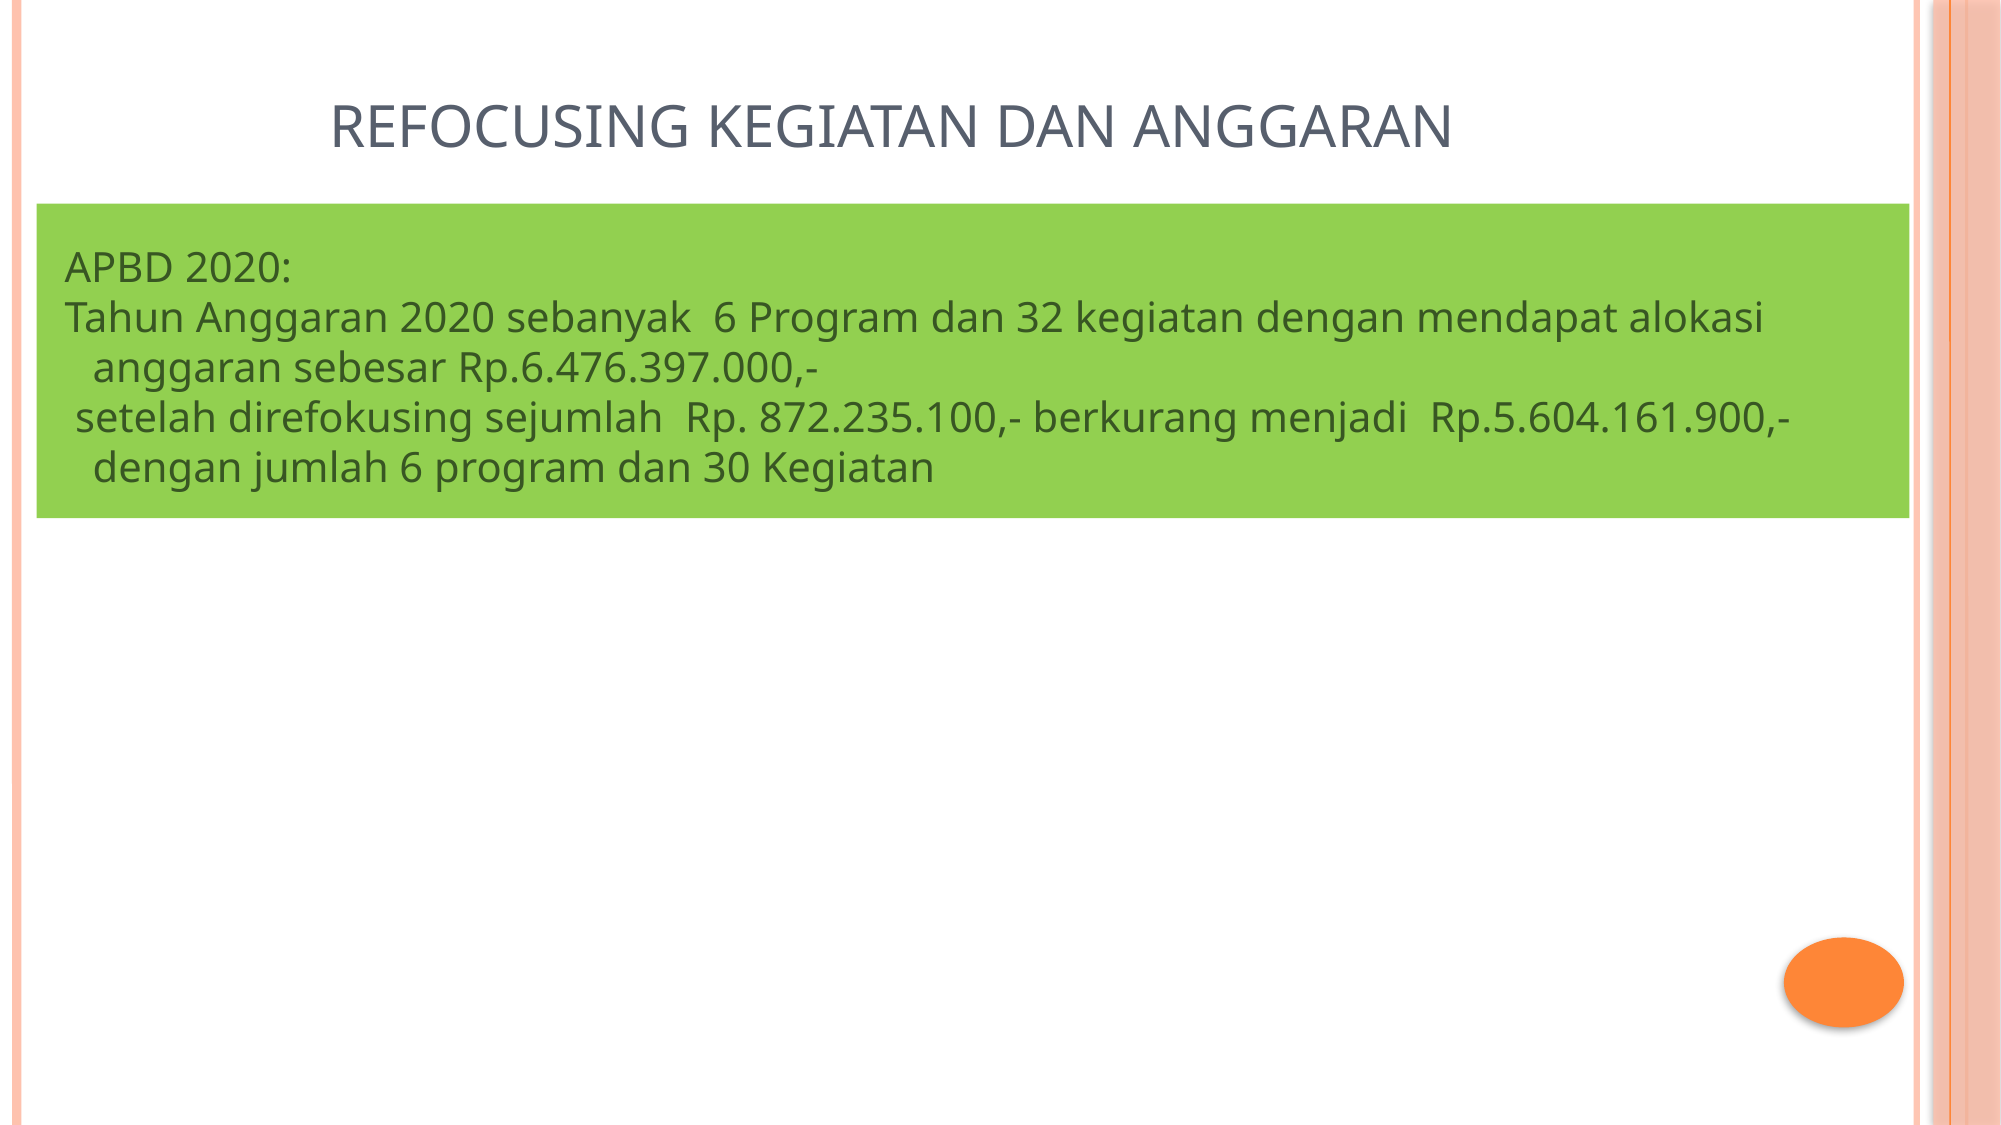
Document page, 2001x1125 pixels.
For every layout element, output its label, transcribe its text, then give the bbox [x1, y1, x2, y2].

title REFOCUSING KEGIATAN DAN ANGGARAN [77, 36, 1707, 167]
text_box APBD 2020: Tahun Anggaran 2020 sebanyak 6 Program dan 32 kegiatan dengan mendapat alokasi anggaran sebesar Rp.6.476.397.000,- setelah direfokusing sejumlah Rp. 872.235.100,- berkurang menjadi Rp.5.604.161.900,- dengan jumlah 6 program dan 30 Kegiatan [49, 233, 1919, 499]
text_box [35, 201, 1912, 520]
